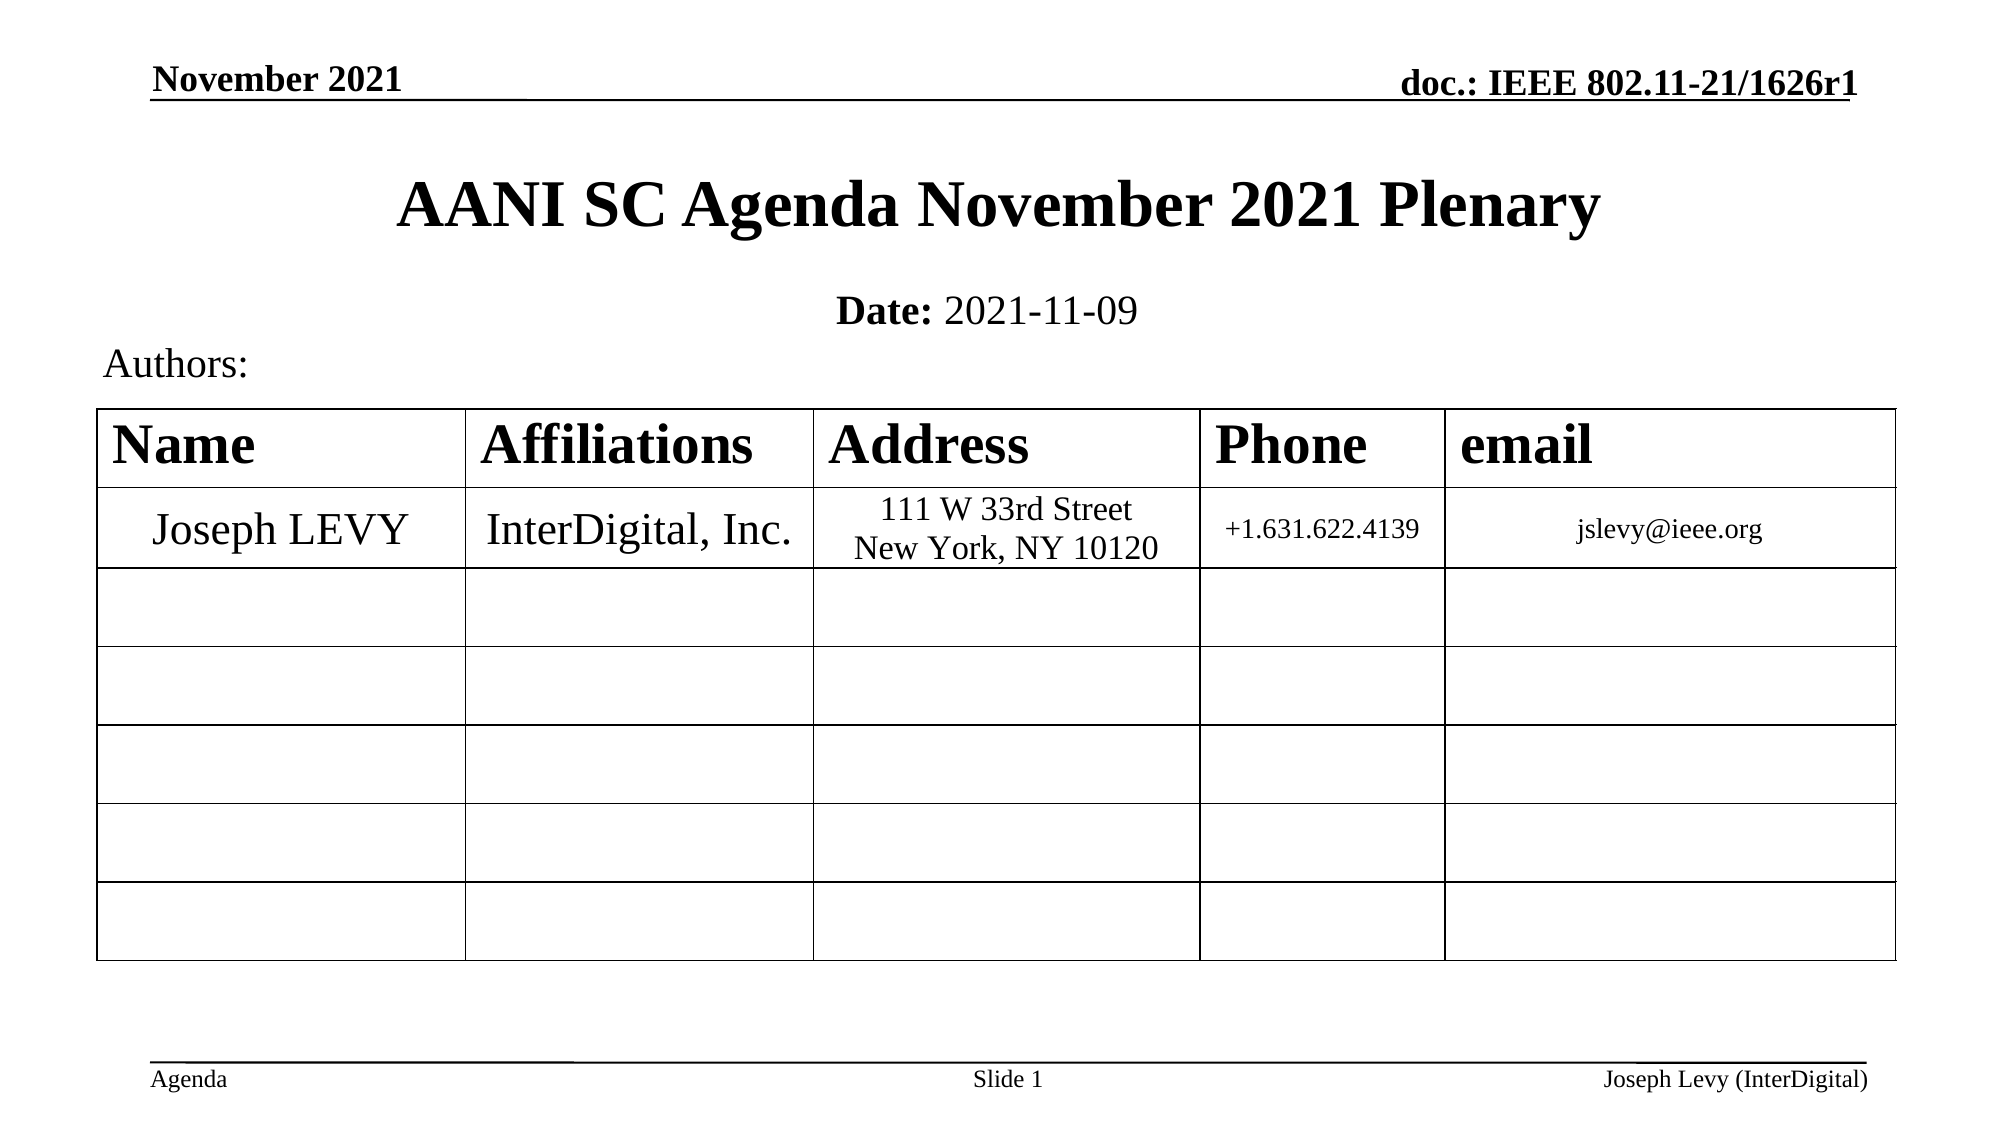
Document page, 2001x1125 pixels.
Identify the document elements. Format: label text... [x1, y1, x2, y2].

slide_number Slide 1 [950, 1063, 1067, 1123]
footer Joseph Levy (InterDigital) [1171, 1063, 1869, 1093]
title AANI SC Agenda November 2021 Plenary [149, 112, 1850, 288]
list Date: 2021-11-09 [137, 274, 1838, 338]
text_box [75, 408, 1936, 1052]
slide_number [152, 54, 563, 100]
text_box Authors: [87, 328, 325, 392]
